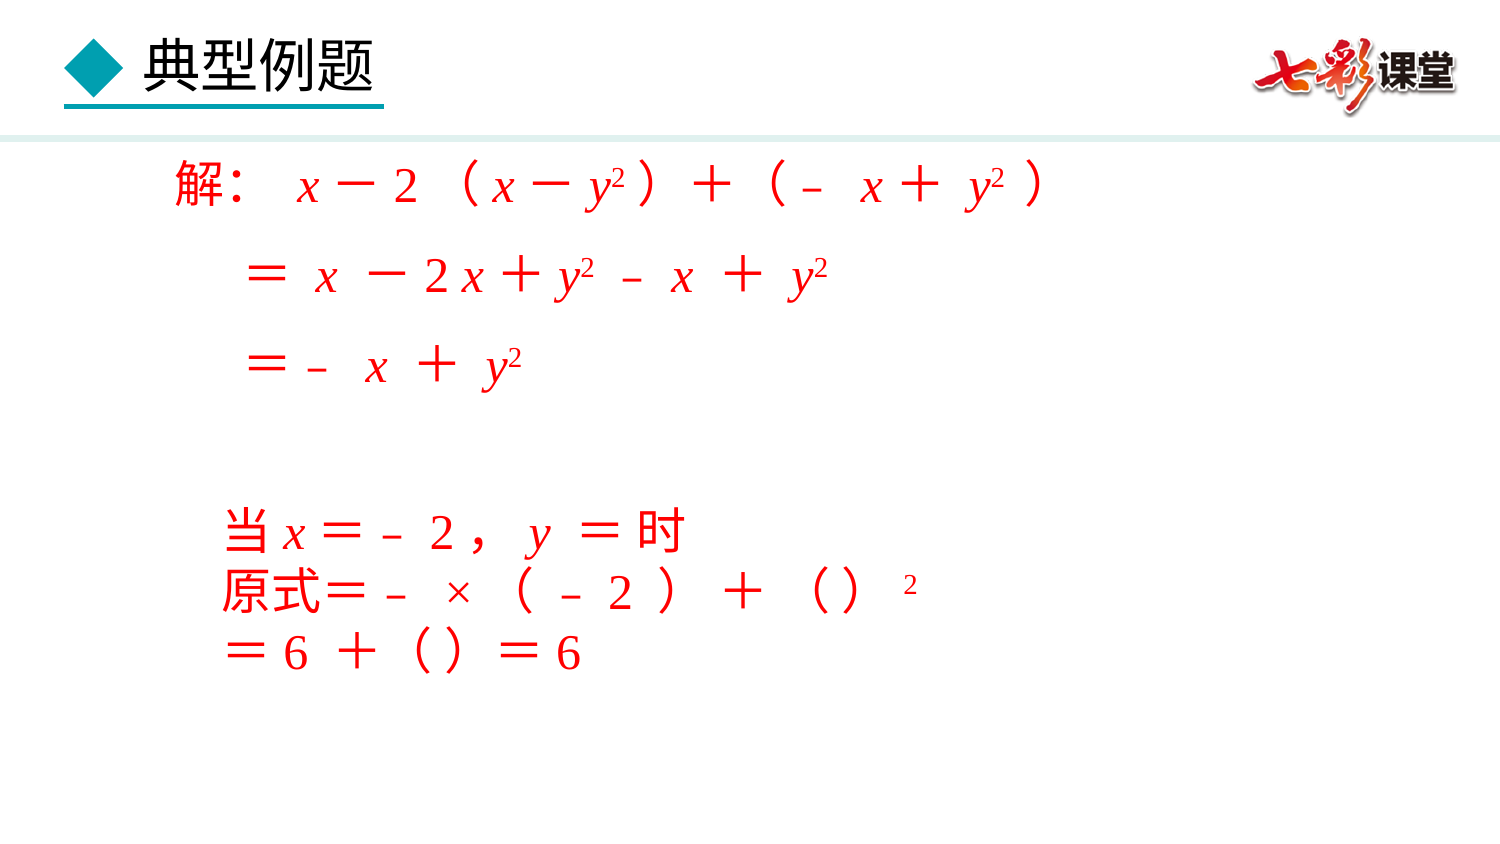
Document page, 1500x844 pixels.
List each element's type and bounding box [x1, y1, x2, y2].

picture [1249, 32, 1461, 118]
